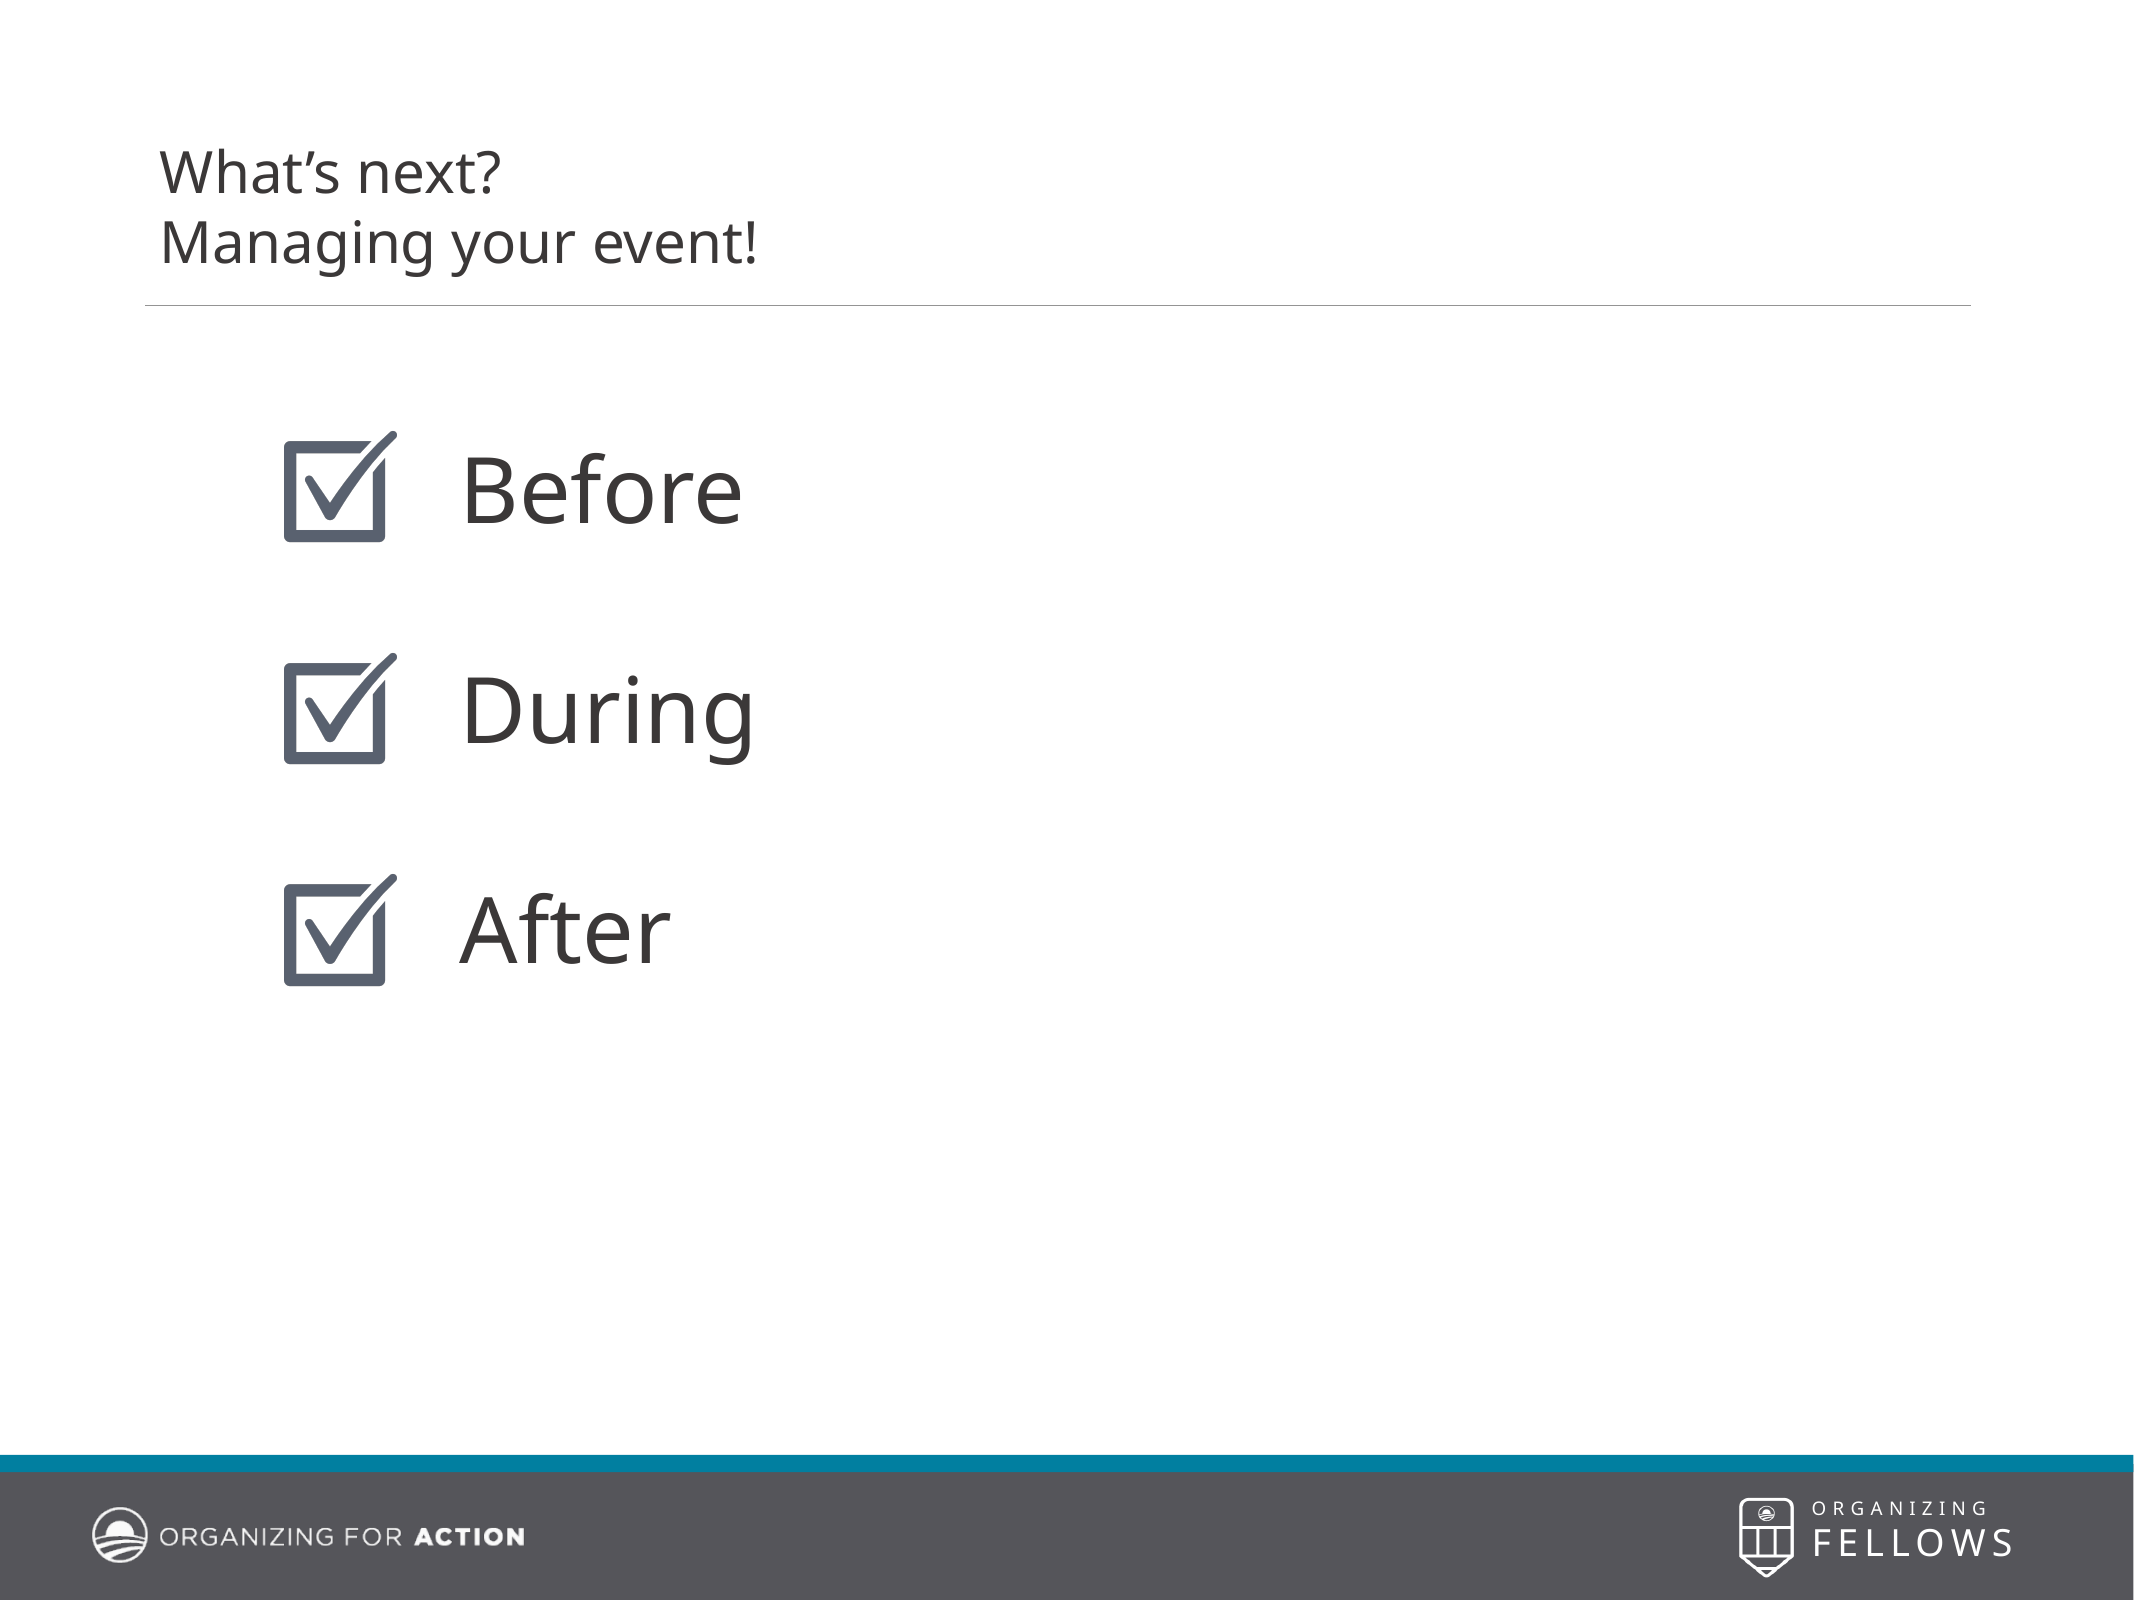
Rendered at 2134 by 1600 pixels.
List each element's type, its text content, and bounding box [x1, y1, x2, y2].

picture [284, 651, 397, 765]
picture [284, 430, 397, 543]
picture [0, 1473, 2134, 1600]
text_box What’s next? Managing your event! [145, 127, 2013, 283]
picture [284, 873, 397, 987]
text_box Before During After [444, 389, 1822, 1219]
